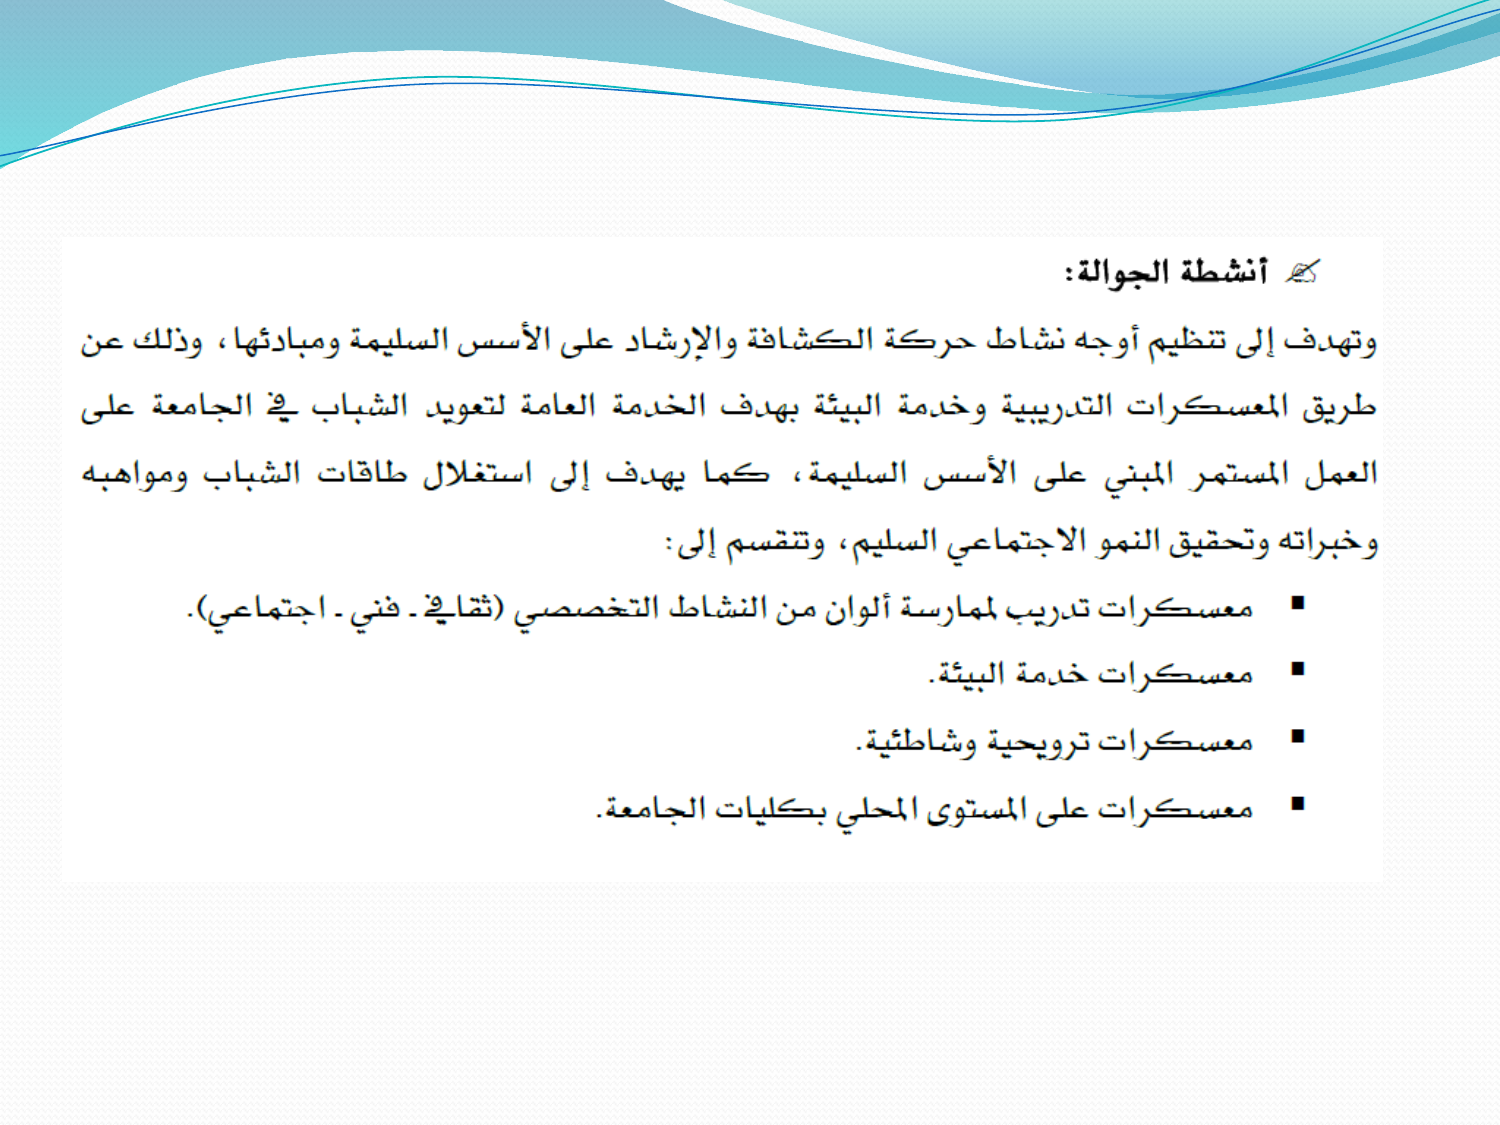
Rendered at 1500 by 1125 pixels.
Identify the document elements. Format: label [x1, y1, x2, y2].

picture [62, 237, 1383, 882]
